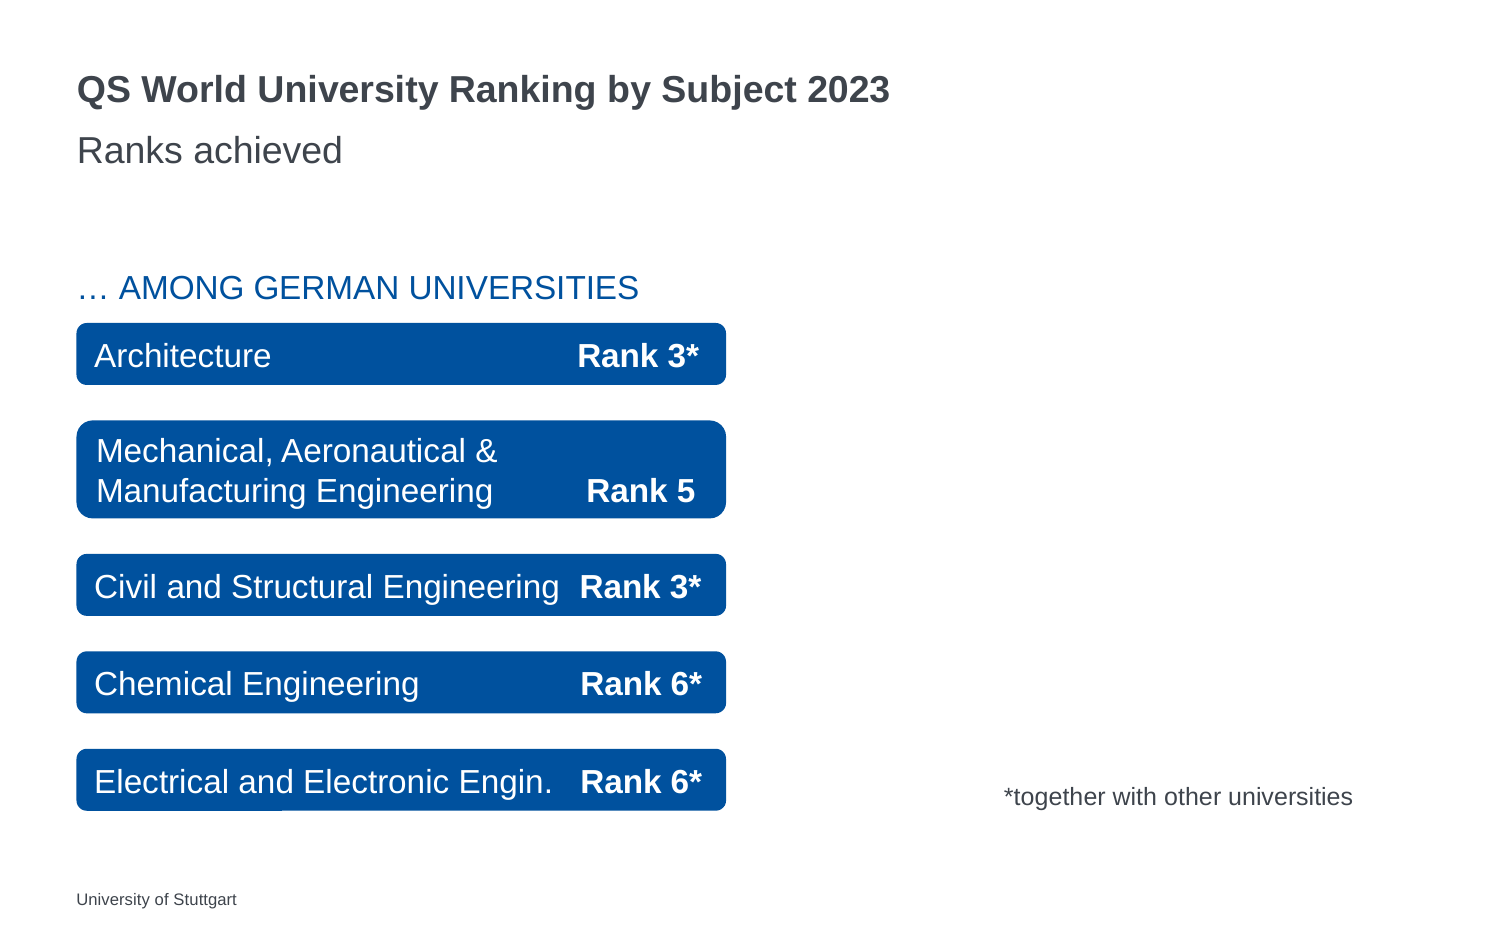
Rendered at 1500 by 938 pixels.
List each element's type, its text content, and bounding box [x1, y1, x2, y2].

text_box Civil and Structural Engineering Rank 3* [75, 552, 728, 617]
text_box Chemical Engineering Rank 6* [75, 650, 728, 715]
text_box *together with other universities [1003, 780, 1436, 854]
text_box Architecture Rank 3* [75, 321, 728, 387]
footer University of Stuttgart [76, 888, 1072, 910]
list Ranks achieved [76, 117, 1424, 163]
text_box Mechanical, Aeronautical & Manufacturing Engineering Rank 5 [75, 419, 728, 520]
title QS World University Ranking by Subject 2023 [76, 64, 1424, 111]
text_box … among German universities [76, 262, 727, 302]
text_box Electrical and Electronic Engin. Rank 6* [75, 747, 728, 812]
